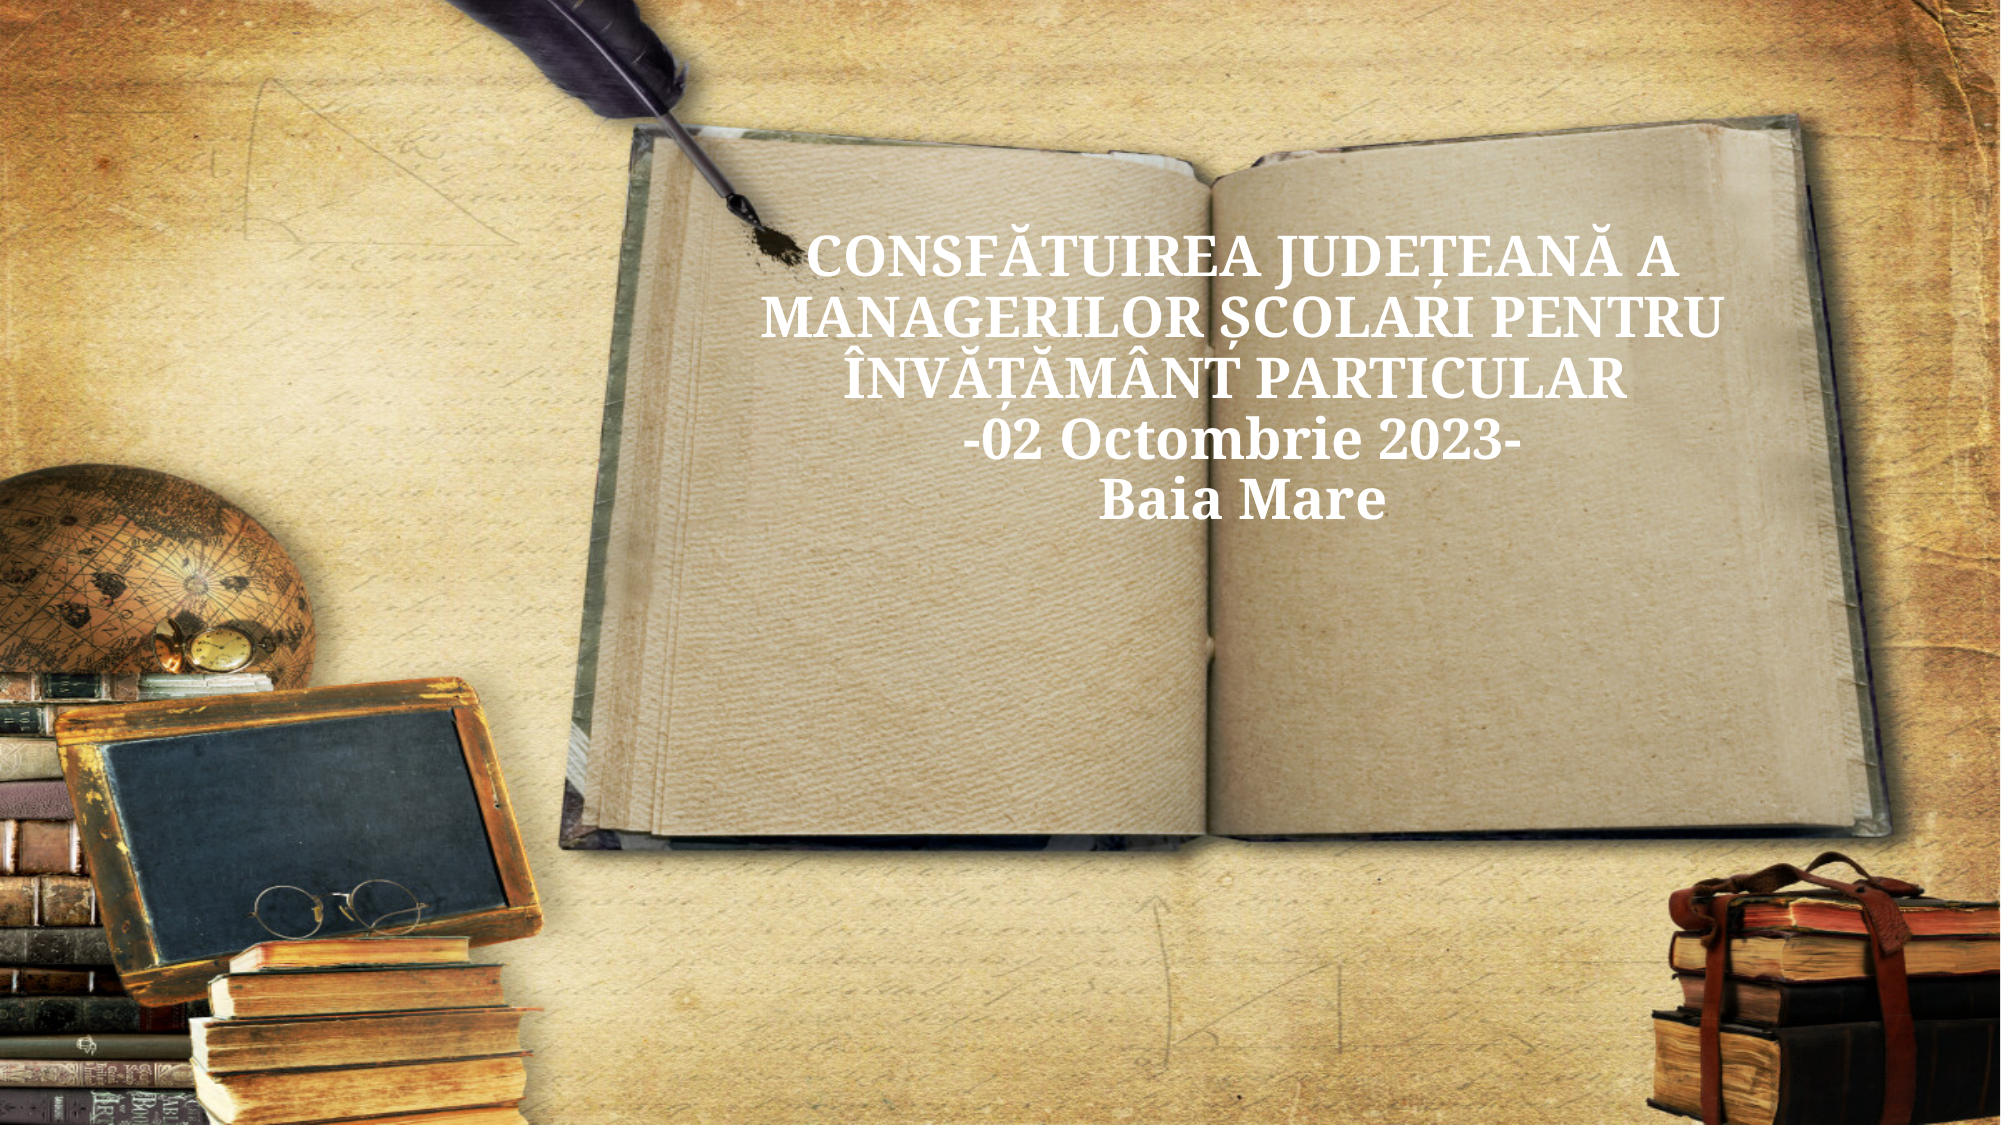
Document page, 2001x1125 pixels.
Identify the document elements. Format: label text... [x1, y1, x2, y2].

title CONSFĂTUIREA JUDEȚEANĂ A MANAGERILOR ȘCOLARI PENTRU ÎNVĂȚĂMÂNT PARTICULAR -02 Octombrie 2023- Baia Mare [703, 59, 1783, 811]
picture [0, 0, 2001, 1125]
